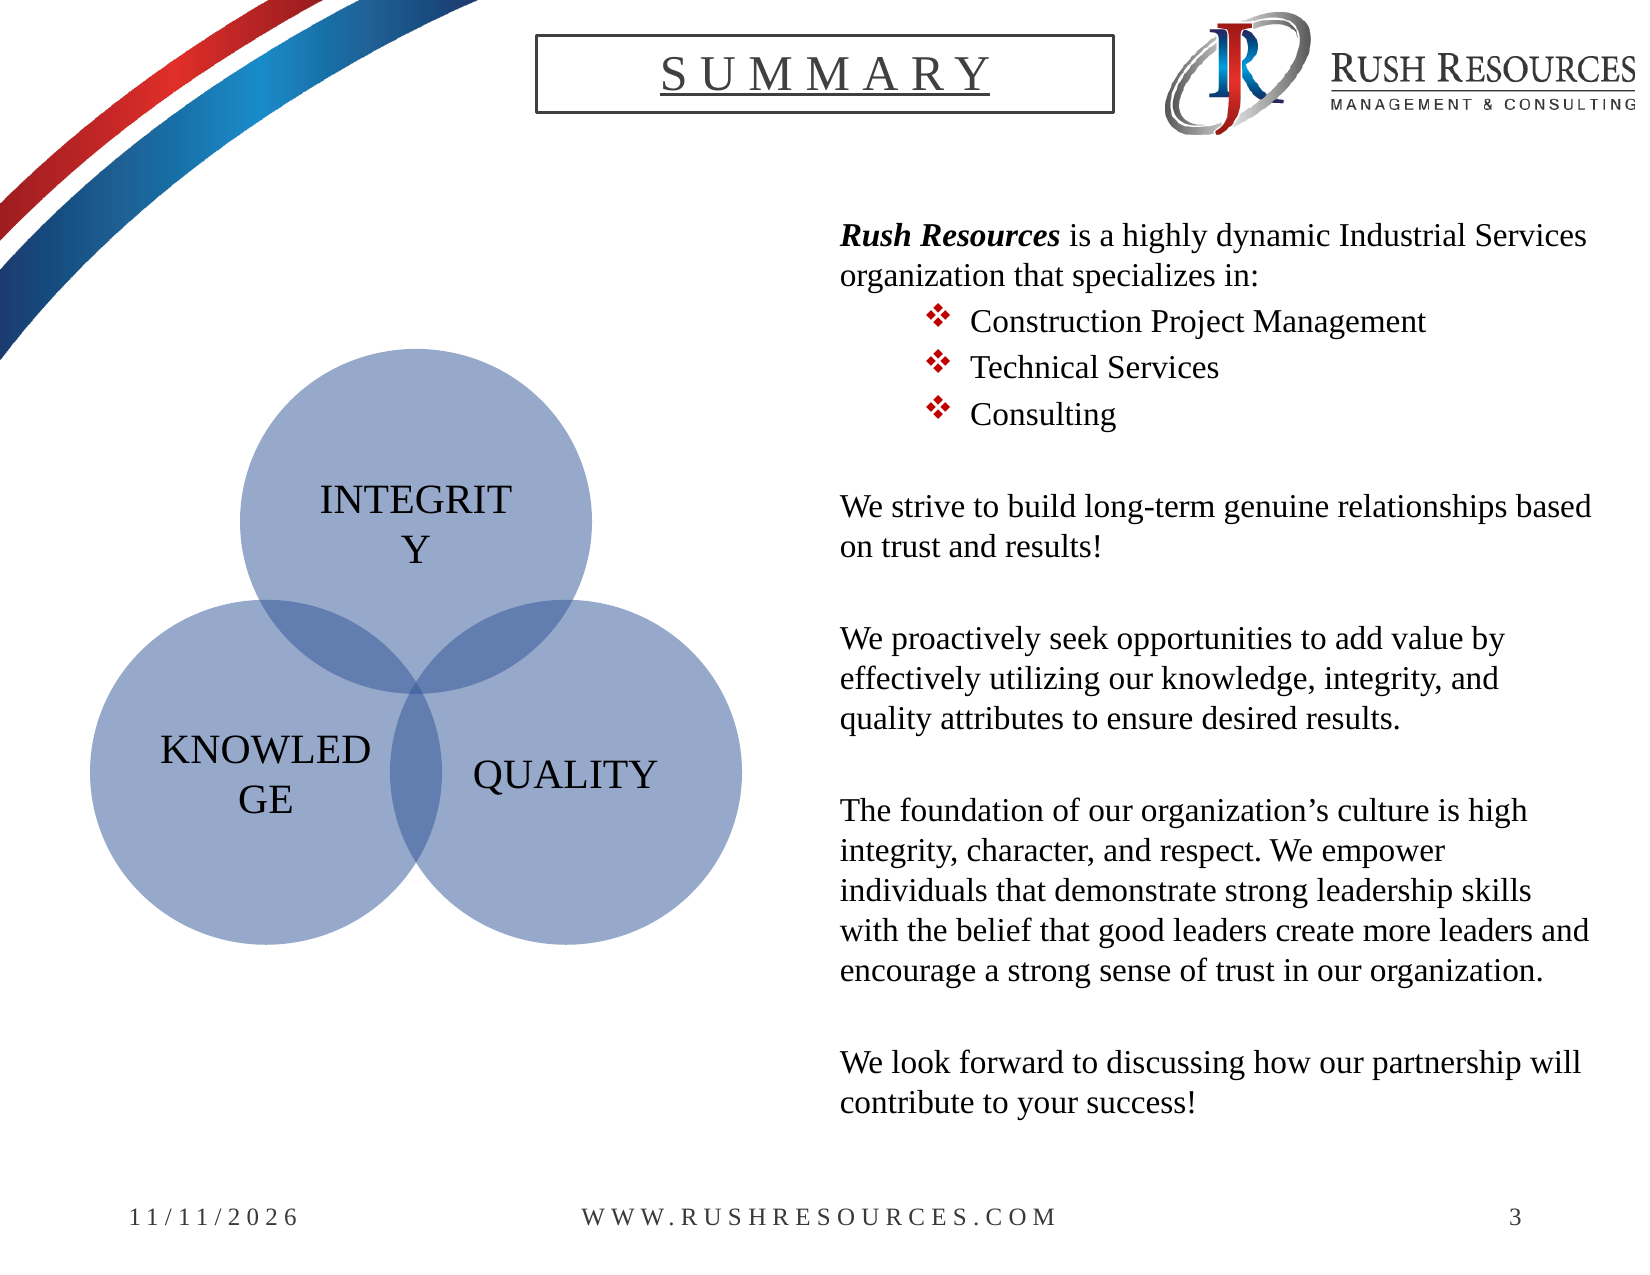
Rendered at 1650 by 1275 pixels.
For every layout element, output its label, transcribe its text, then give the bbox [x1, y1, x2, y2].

slide_number 3 [1165, 1181, 1537, 1250]
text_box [89, 348, 743, 945]
text_box Rush Resources is a highly dynamic Industrial Services organization that specializes in: Construction Project Management Technical Services Consulting We strive to build long-term genuine relationships based on trust and results! We proactively seek opportunities to add value by effectively utilizing our knowledge, integrity, and quality attributes to ensure desired results. The foundation of our organization’s culture is high integrity, character, and respect. We empower individuals that demonstrate strong leadership skills with the belief that good leaders create more leaders and encourage a strong sense of trust in our organization. We look forward to discussing how our partnership will contribute to your success! [825, 205, 1612, 1128]
footer WWW.RUSHRESOURCES.COM [484, 1181, 1165, 1250]
picture [1165, 12, 1635, 135]
picture [0, 0, 479, 360]
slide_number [113, 1181, 484, 1250]
text_box SUMMARY [536, 35, 1114, 113]
